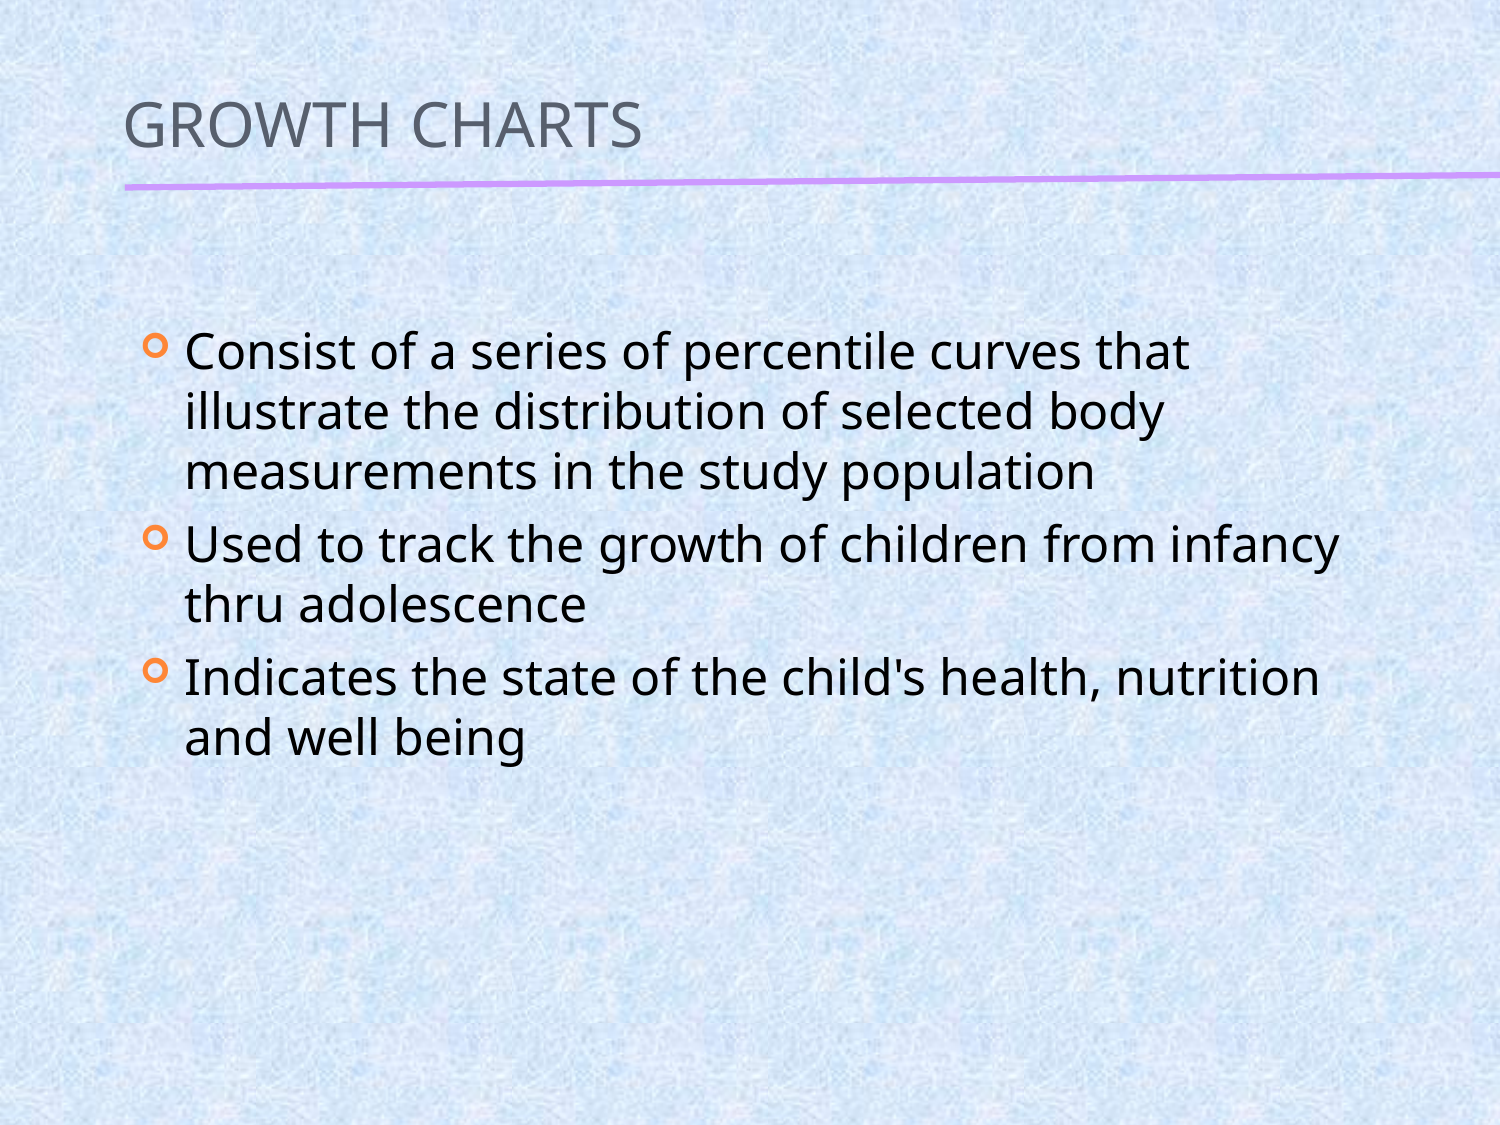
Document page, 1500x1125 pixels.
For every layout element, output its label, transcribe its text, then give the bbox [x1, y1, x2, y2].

title Growth charts [75, 50, 1300, 168]
list Consist of a series of percentile curves that illustrate the distribution of selected body measurements in the study population Used to track the growth of children from infancy thru adolescence Indicates the state of the child's health, nutrition and well being [125, 312, 1400, 1013]
picture [0, 0, 1500, 1125]
